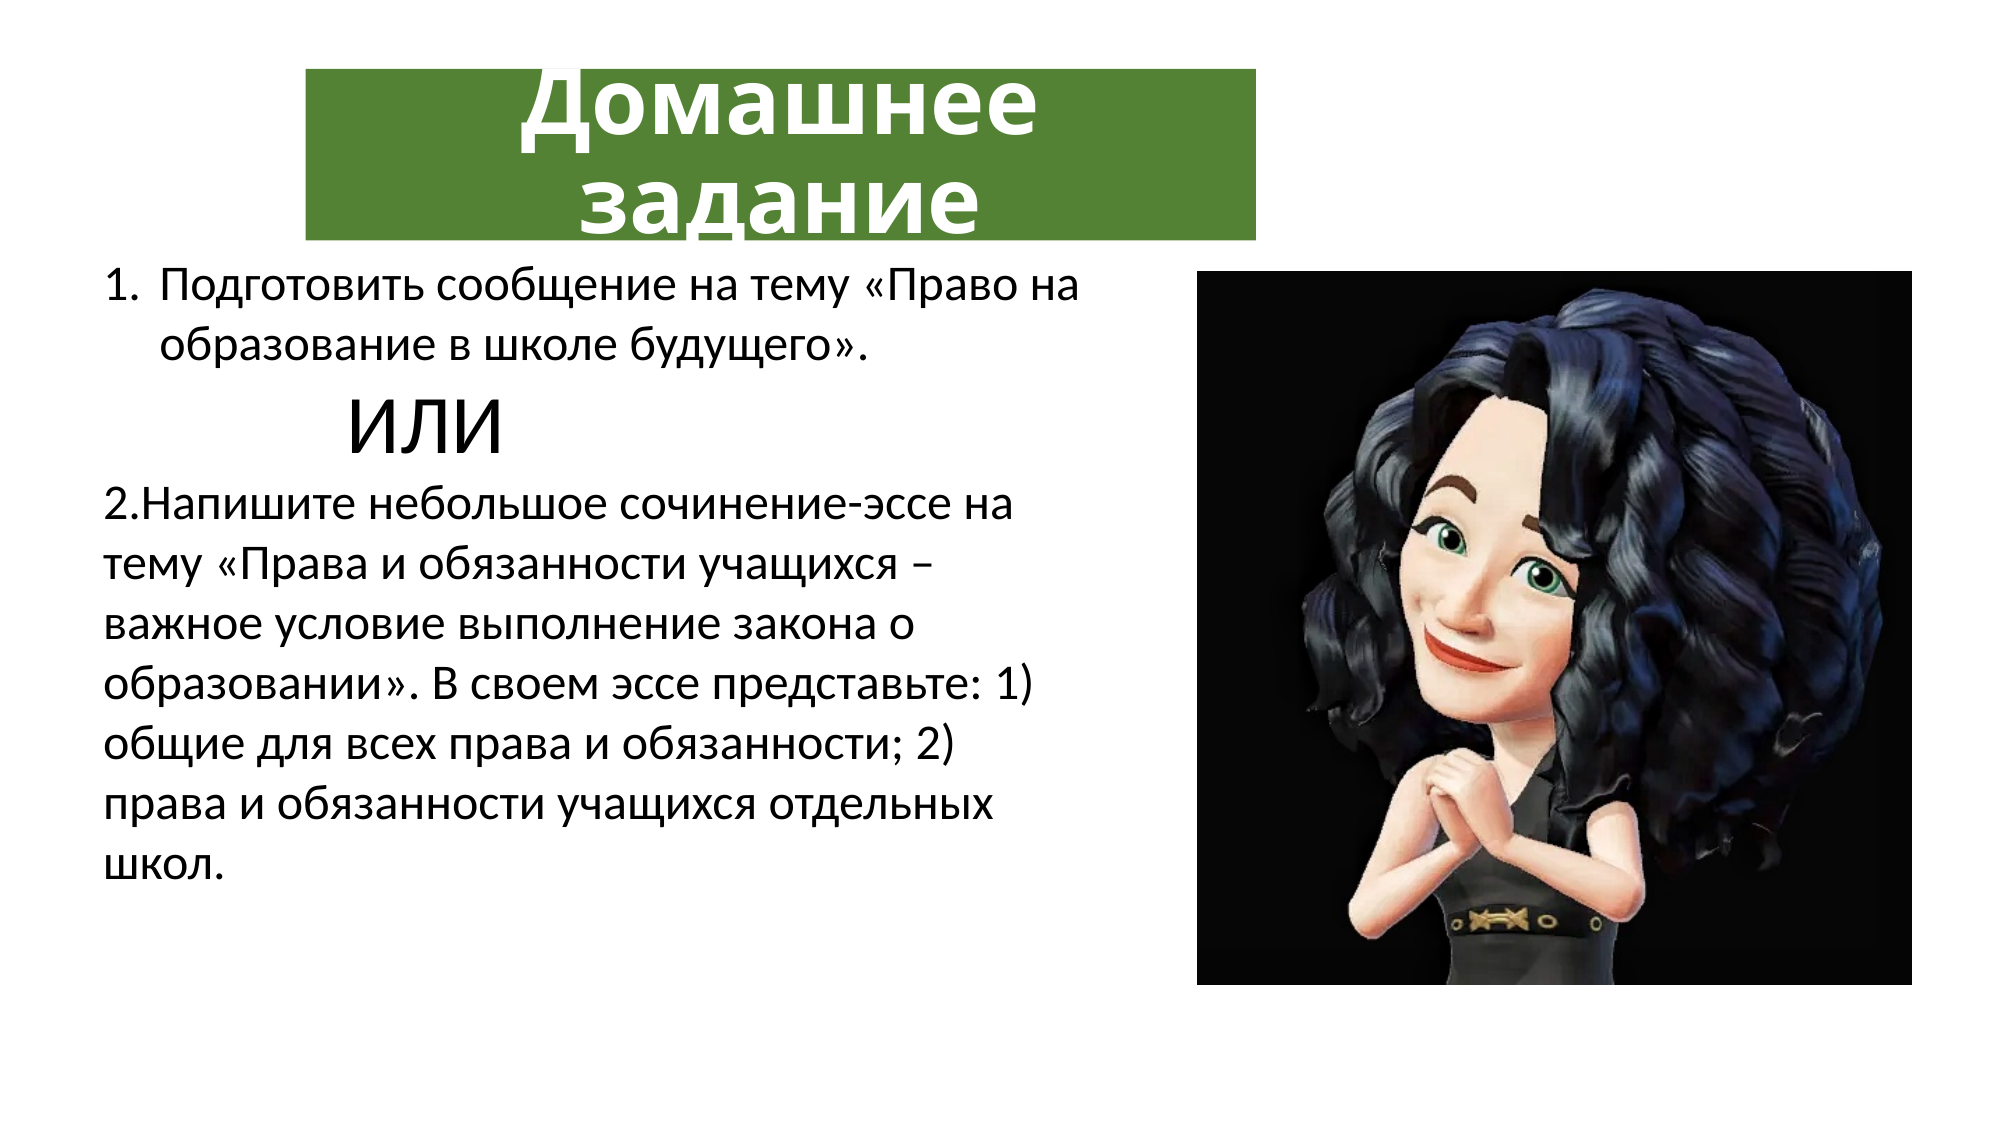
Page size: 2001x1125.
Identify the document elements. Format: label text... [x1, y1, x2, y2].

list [1197, 271, 1912, 985]
title Домашнее задание [305, 68, 1256, 241]
text_box Подготовить сообщение на тему «Право на образование в школе будущего». ИЛИ 2.Напишите небольшое сочинение-эссе на тему «Права и обязанности учащихся – важное условие выполнение закона о образовании». В своем эссе представьте: 1) общие для всех права и обязанности; 2) права и обязанности учащихся отдельных школ. [88, 242, 1099, 898]
